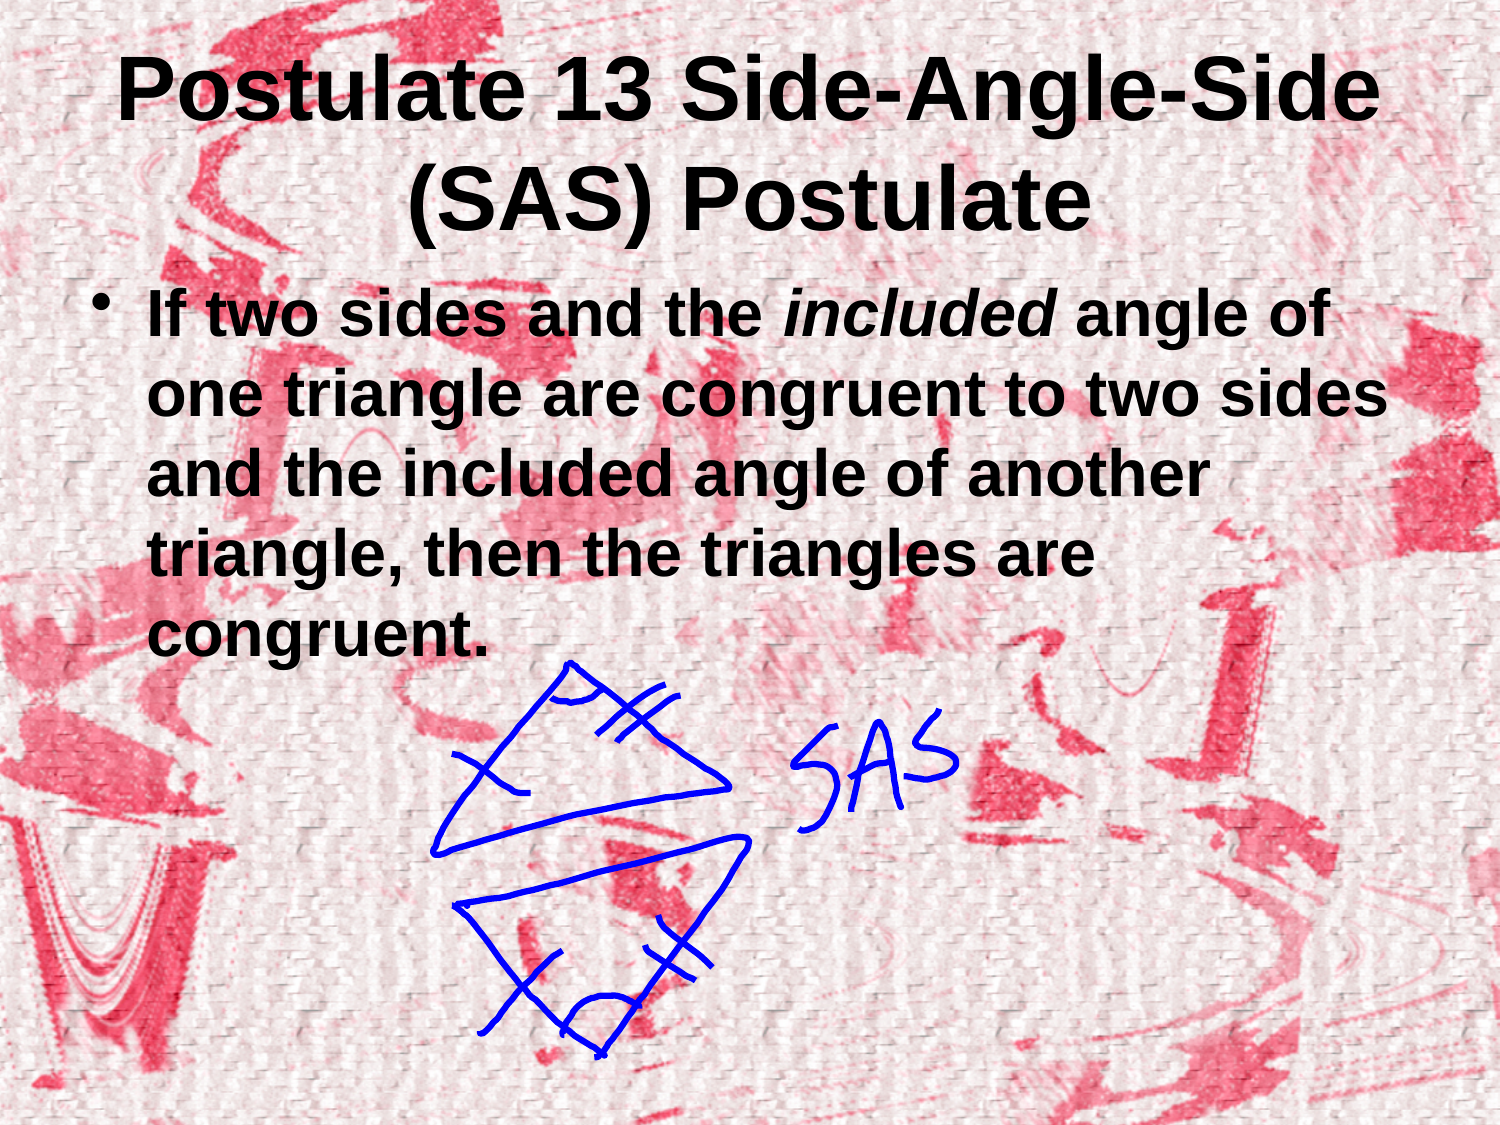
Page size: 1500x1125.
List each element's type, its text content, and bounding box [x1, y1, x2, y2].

text_box [579, 1011, 634, 1053]
text_box [858, 721, 892, 771]
text_box [524, 983, 567, 1028]
text_box [848, 760, 895, 779]
text_box [850, 763, 902, 812]
text_box [644, 944, 696, 982]
text_box [570, 1031, 606, 1057]
text_box [561, 994, 640, 1036]
text_box [595, 683, 666, 736]
text_box [456, 835, 750, 1018]
text_box [903, 708, 957, 781]
text_box [432, 661, 730, 856]
text_box [657, 914, 713, 968]
text_box [792, 724, 839, 832]
text_box [479, 949, 563, 1035]
text_box [577, 1039, 601, 1059]
text_box [616, 694, 681, 743]
text_box [451, 752, 531, 794]
picture [0, 0, 1500, 1125]
list If two sides and the included angle of one triangle are congruent to two sides and the included angle of another triangle, then the triangles are congruent. [74, 262, 1426, 1006]
text_box [451, 904, 528, 987]
title Postulate 13 Side-Angle-Side (SAS) Postulate [74, 44, 1426, 233]
text_box [550, 687, 606, 704]
